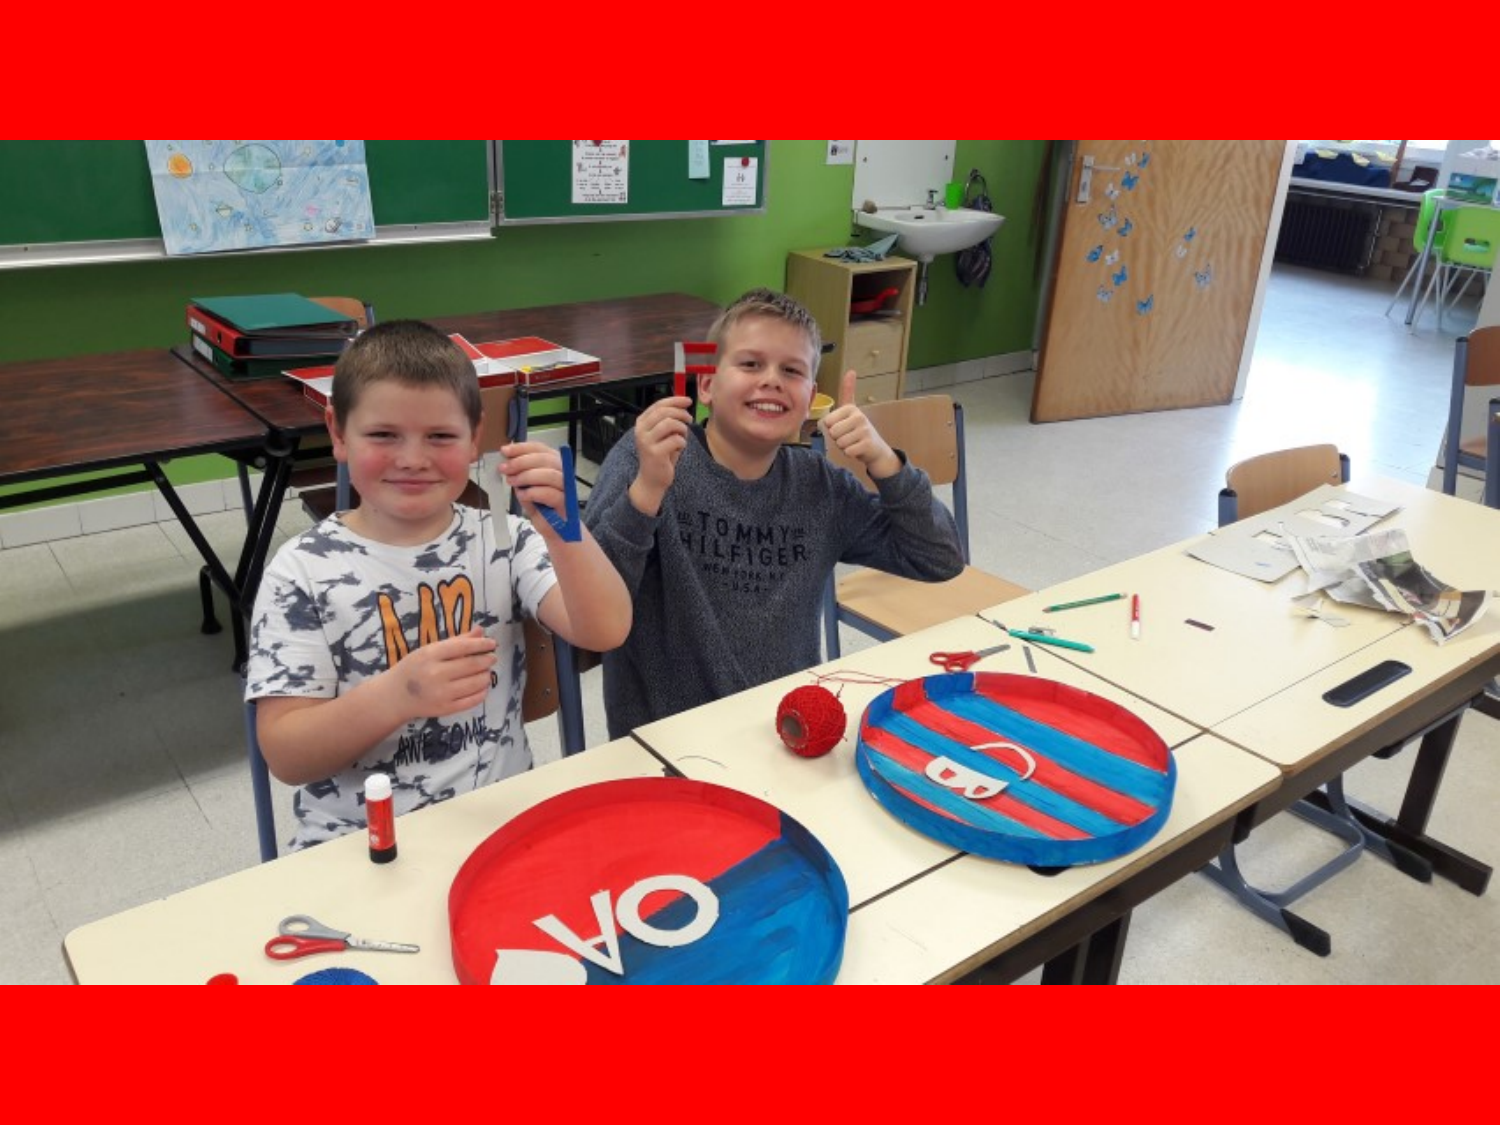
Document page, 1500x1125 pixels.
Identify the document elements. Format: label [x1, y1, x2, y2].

picture [0, 140, 1500, 985]
